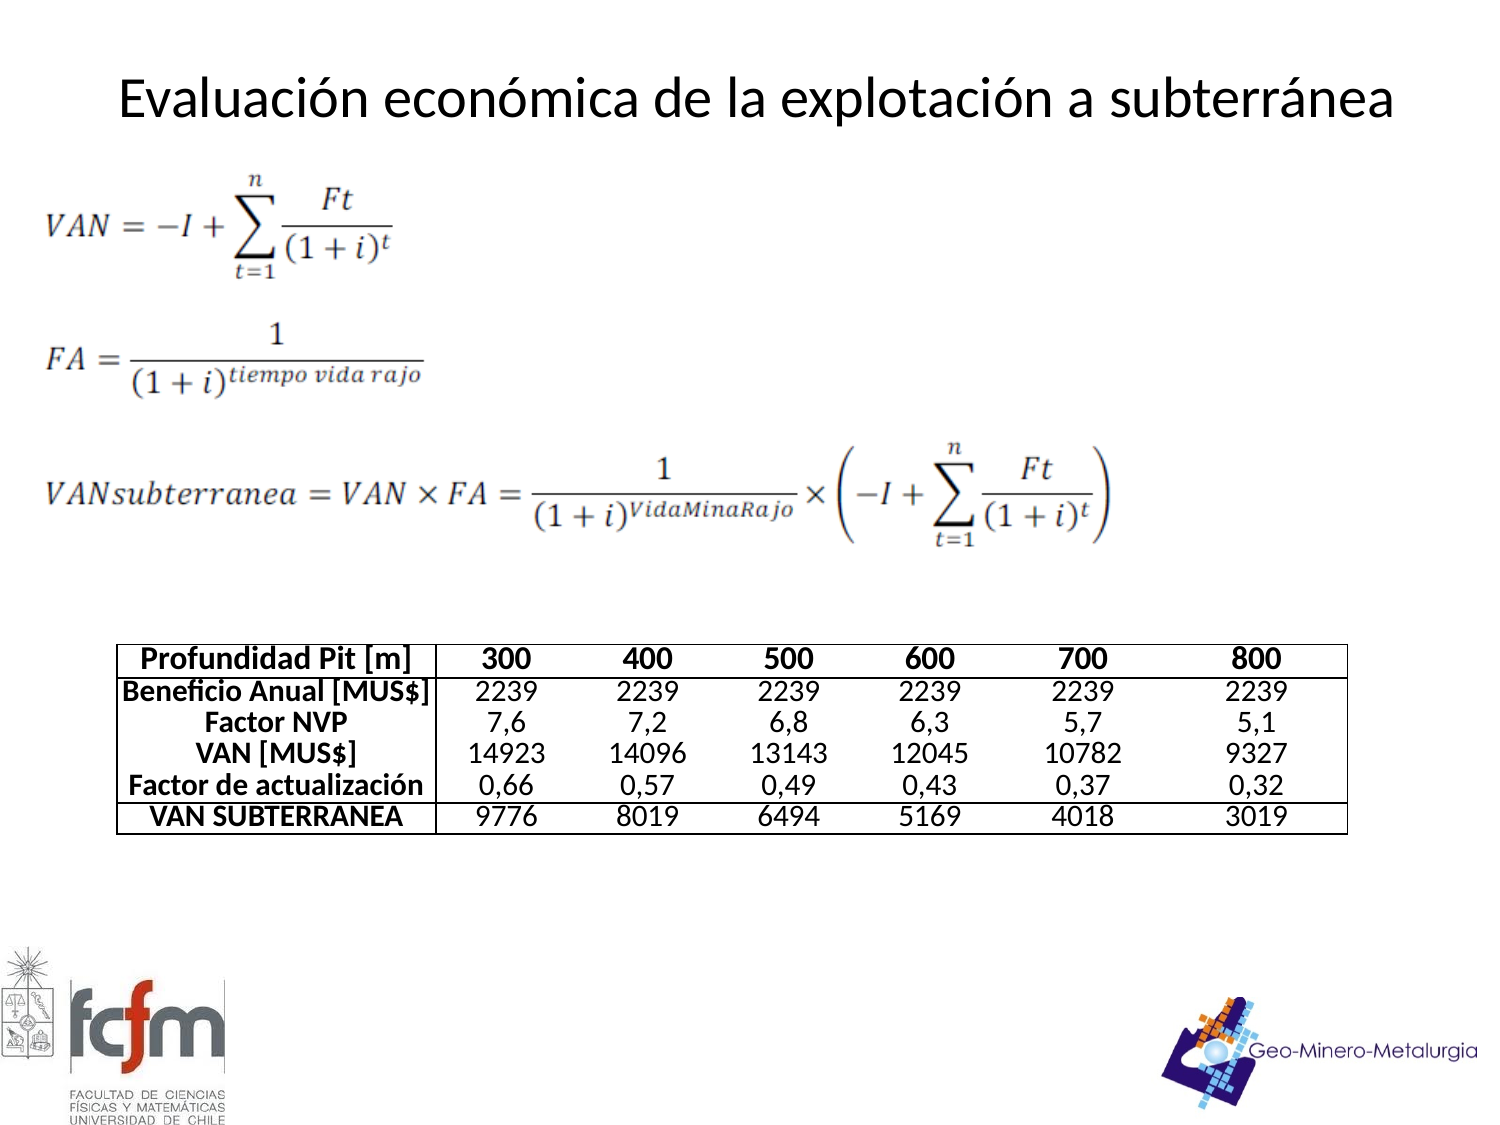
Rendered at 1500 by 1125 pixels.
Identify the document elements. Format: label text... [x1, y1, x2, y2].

table_header 800 [1166, 645, 1347, 677]
table_cell 0,49 [718, 772, 859, 802]
table_cell Factor NVP [118, 709, 435, 740]
table_cell 5,1 [1166, 709, 1347, 740]
table_cell 14923 [437, 740, 577, 772]
table_cell 7,6 [437, 709, 577, 740]
table_cell Beneficio Anual [MUS$] [118, 679, 435, 709]
table_cell 9776 [437, 804, 577, 833]
table_header 300 [437, 645, 577, 677]
picture [34, 152, 1201, 611]
table_cell 13143 [718, 740, 859, 772]
table_cell 7,2 [577, 709, 718, 740]
table_cell 0,66 [437, 772, 577, 802]
table_cell 3019 [1166, 804, 1347, 833]
table_cell 4018 [1000, 804, 1166, 833]
table_cell 14096 [577, 740, 718, 772]
table_cell 0,37 [1000, 772, 1166, 802]
table_cell 6,3 [859, 709, 1000, 740]
picture [1151, 997, 1477, 1125]
table_header 400 [577, 645, 718, 677]
table_cell Factor de actualización [118, 772, 435, 802]
table_cell VAN SUBTERRANEA [118, 804, 435, 833]
table_cell 2239 [1000, 679, 1166, 709]
table_cell 2239 [577, 679, 718, 709]
table_cell 2239 [718, 679, 859, 709]
table_header Profundidad Pit [m] [118, 645, 435, 677]
table_cell 2239 [859, 679, 1000, 709]
table_cell 12045 [859, 740, 1000, 772]
table_cell VAN [MUS$] [118, 740, 435, 772]
text_box Evaluación económica de la explotación a subterránea [81, 0, 1432, 188]
table_header 500 [718, 645, 859, 677]
table_cell 10782 [1000, 740, 1166, 772]
table_cell 5,7 [1000, 709, 1166, 740]
table_cell 0,57 [577, 772, 718, 802]
table_cell 6494 [718, 804, 859, 833]
table_header 700 [1000, 645, 1166, 677]
table_cell 2239 [437, 679, 577, 709]
table_cell 8019 [577, 804, 718, 833]
table_cell 2239 [1166, 679, 1347, 709]
table_cell 6,8 [718, 709, 859, 740]
table_header 600 [859, 645, 1000, 677]
table_cell 0,32 [1166, 772, 1347, 802]
table_cell 9327 [1166, 740, 1347, 772]
table_cell 0,43 [859, 772, 1000, 802]
picture [0, 945, 225, 1125]
table_cell 5169 [859, 804, 1000, 833]
